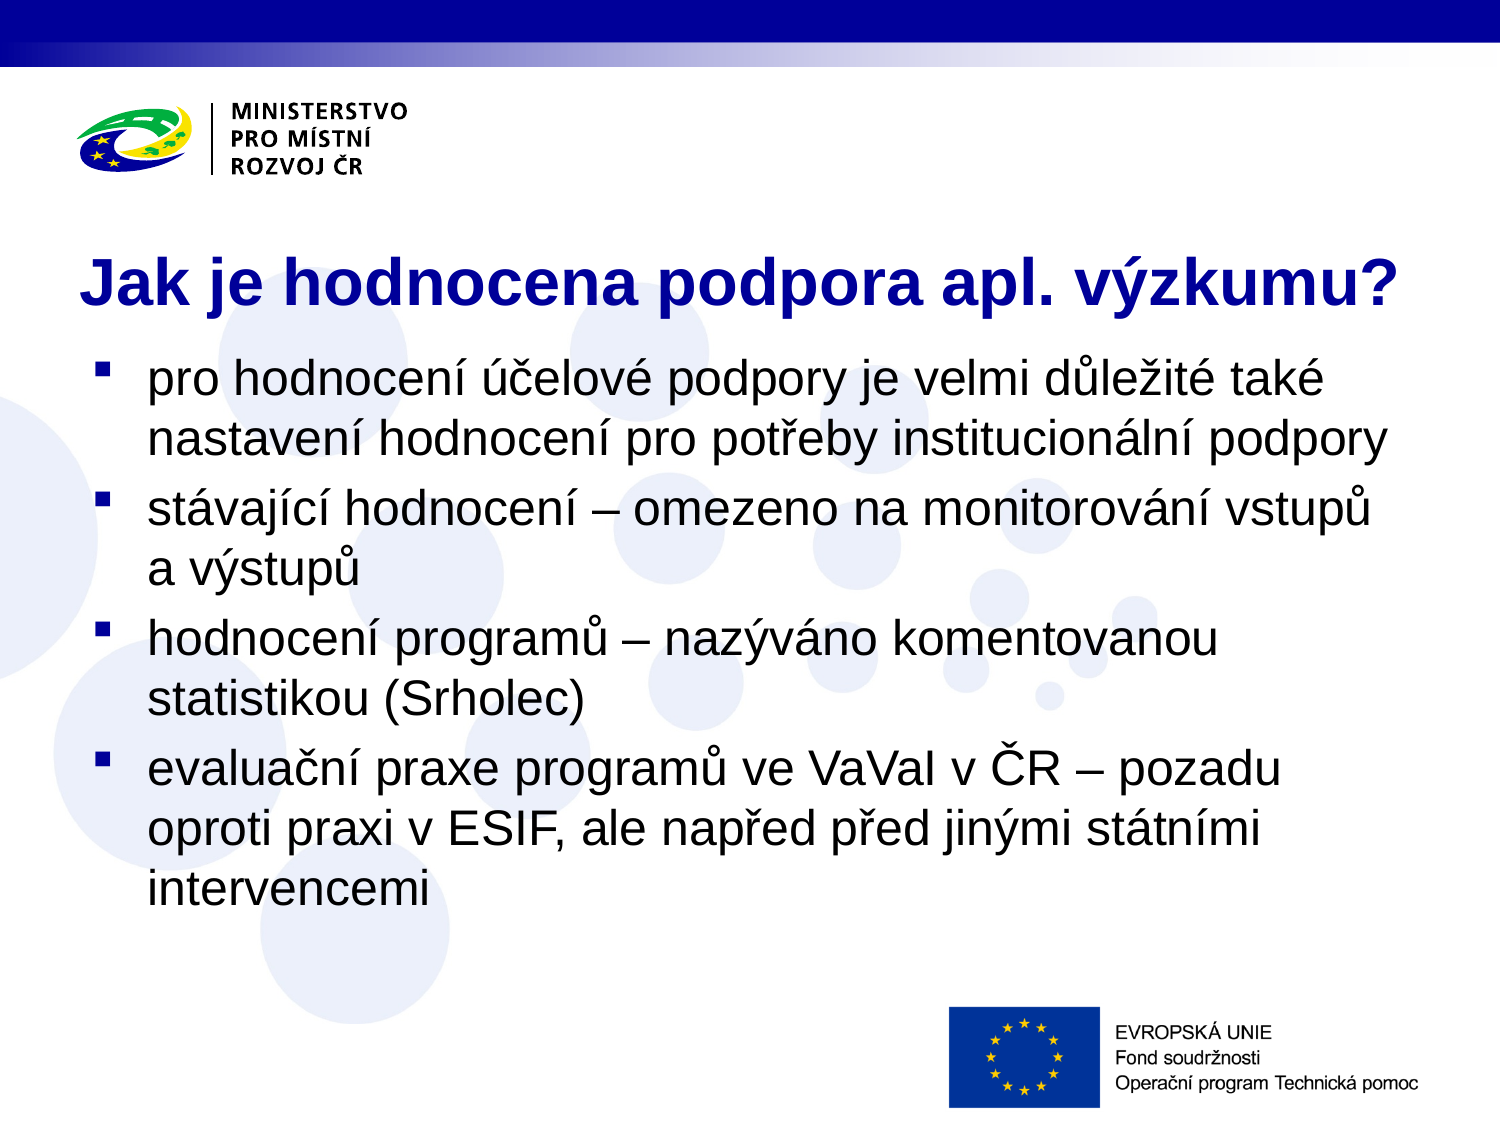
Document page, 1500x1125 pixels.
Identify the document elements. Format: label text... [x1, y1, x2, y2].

title Jak je hodnocena podpora apl. výzkumu? [64, 231, 1425, 315]
picture [0, 267, 1452, 1125]
list pro hodnocení účelové podpory je velmi důležité také nastavení hodnocení pro potřeby institucionální podpory stávající hodnocení – omezeno na monitorování vstupů a výstupů hodnocení programů – nazýváno komentovanou statistikou (Srholec) evaluační praxe programů ve VaVaI v ČR – pozadu oproti praxi v ESIF, ale napřed před jinými státními intervencemi [76, 338, 1427, 976]
